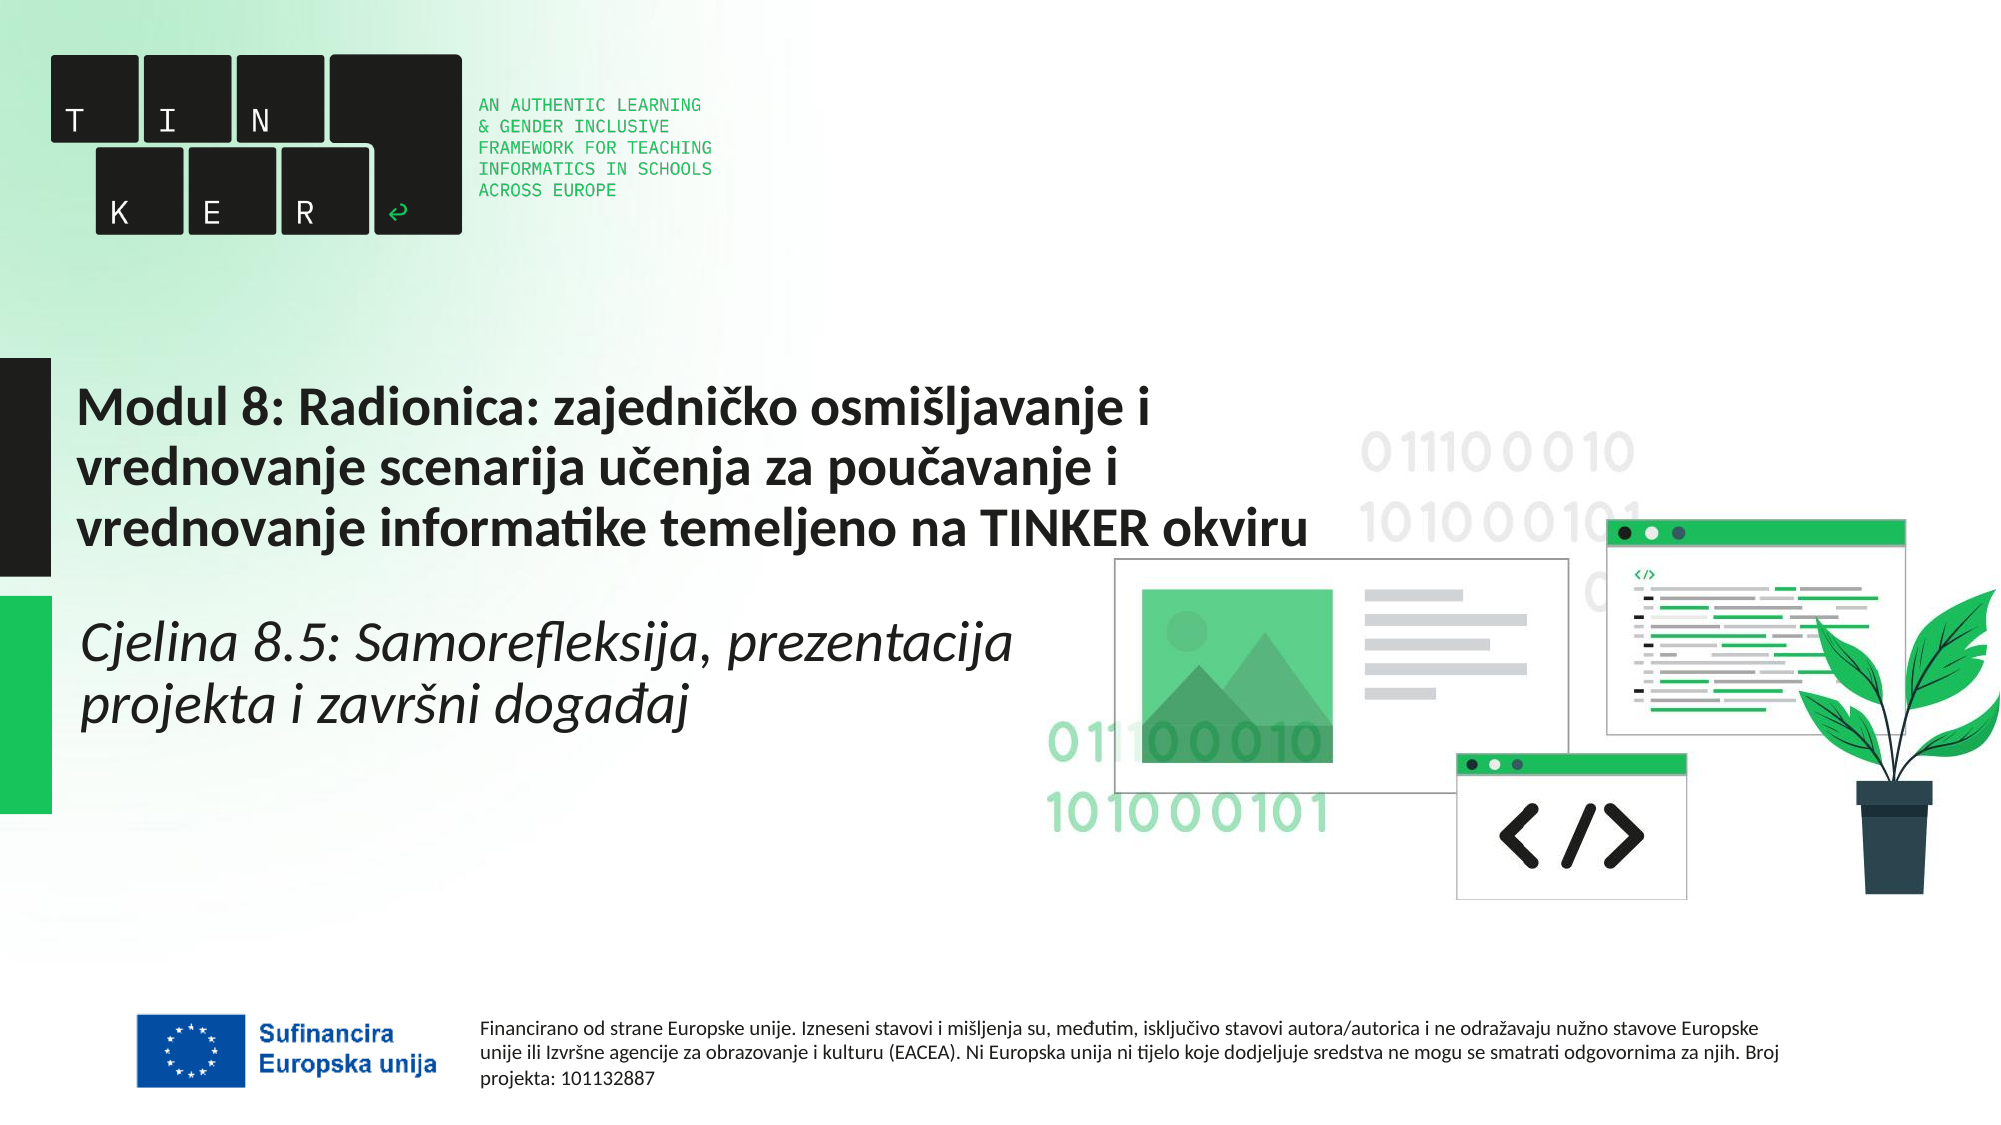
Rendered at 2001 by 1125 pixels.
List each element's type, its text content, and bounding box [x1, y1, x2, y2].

title Modul 8: Radionica: zajedničko osmišljavanje i vrednovanje scenarija učenja za poučavanje i vrednovanje informatike temeljeno na TINKER okviru [61, 358, 1338, 578]
picture [1047, 431, 2000, 900]
subtitle Cjelina 8.5: Samorefleksija, prezentacija projekta i završni događaj [65, 599, 1197, 812]
picture [0, 0, 843, 1125]
